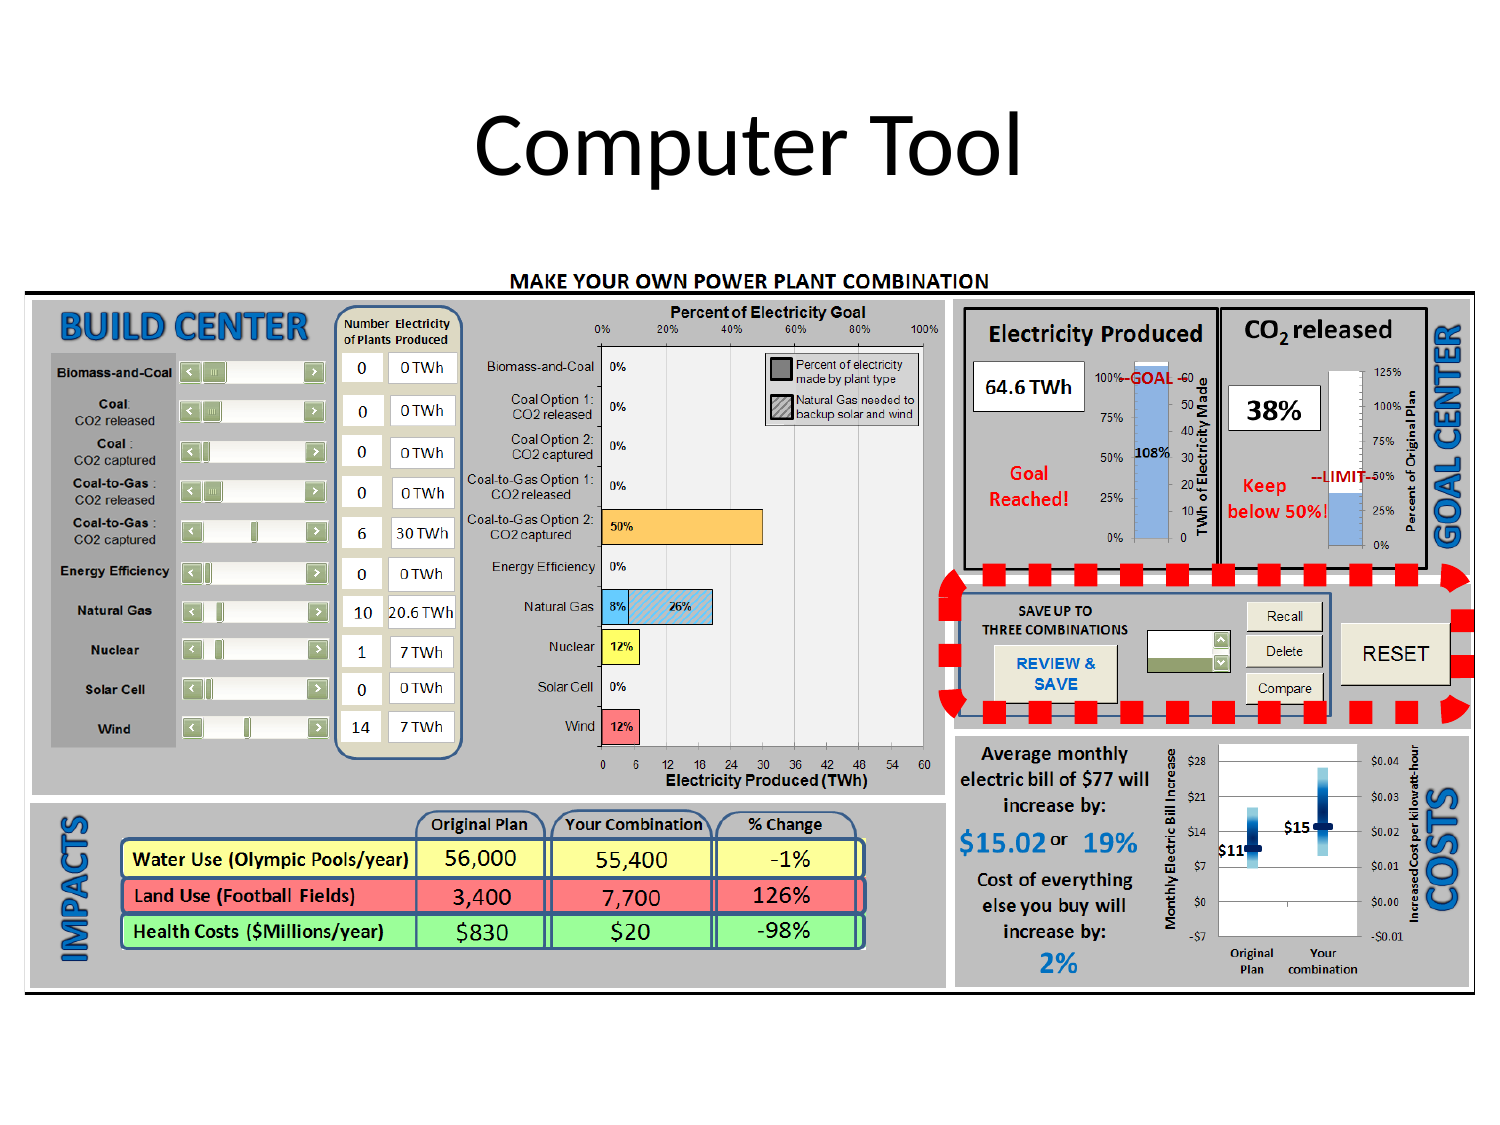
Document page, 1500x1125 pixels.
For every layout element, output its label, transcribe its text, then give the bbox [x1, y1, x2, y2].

picture [24, 262, 1476, 995]
title Computer Tool [75, 45, 1425, 233]
